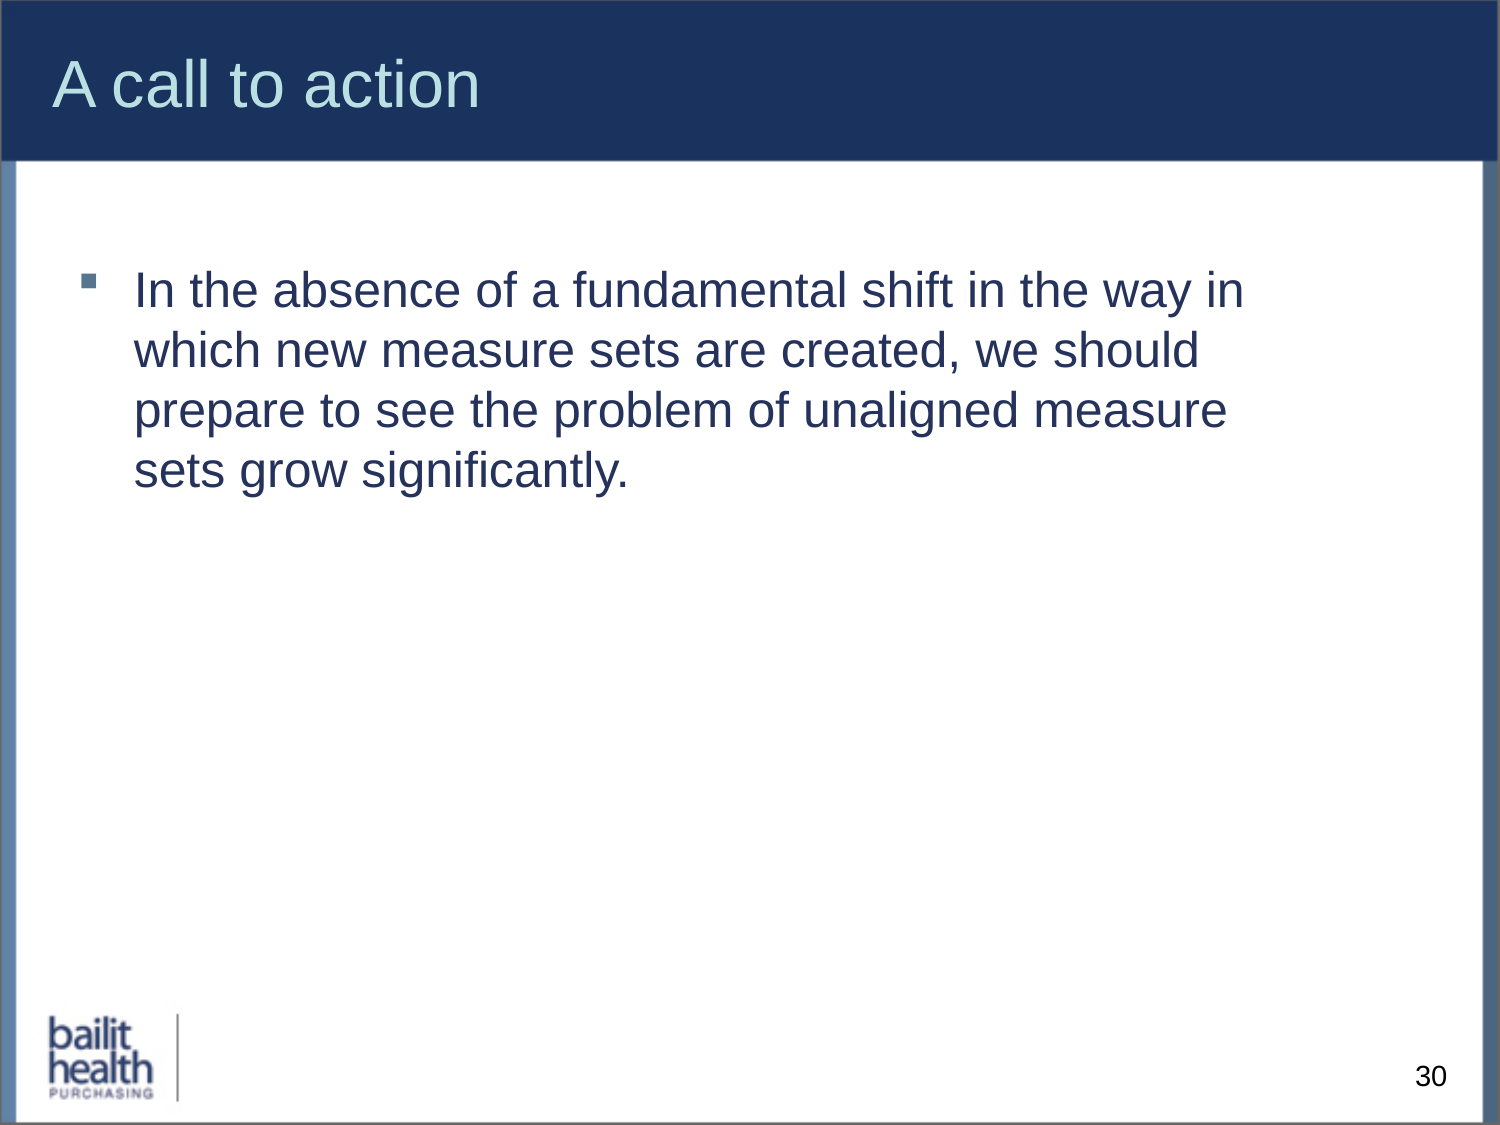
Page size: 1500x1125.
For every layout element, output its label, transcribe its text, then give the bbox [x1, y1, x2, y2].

title A call to action [37, 0, 1313, 176]
slide_number 30 [1374, 1049, 1463, 1088]
picture [0, 0, 1500, 1125]
list In the absence of a fundamental shift in the way in which new measure sets are created, we should prepare to see the problem of unaligned measure sets grow significantly. [62, 249, 1338, 926]
